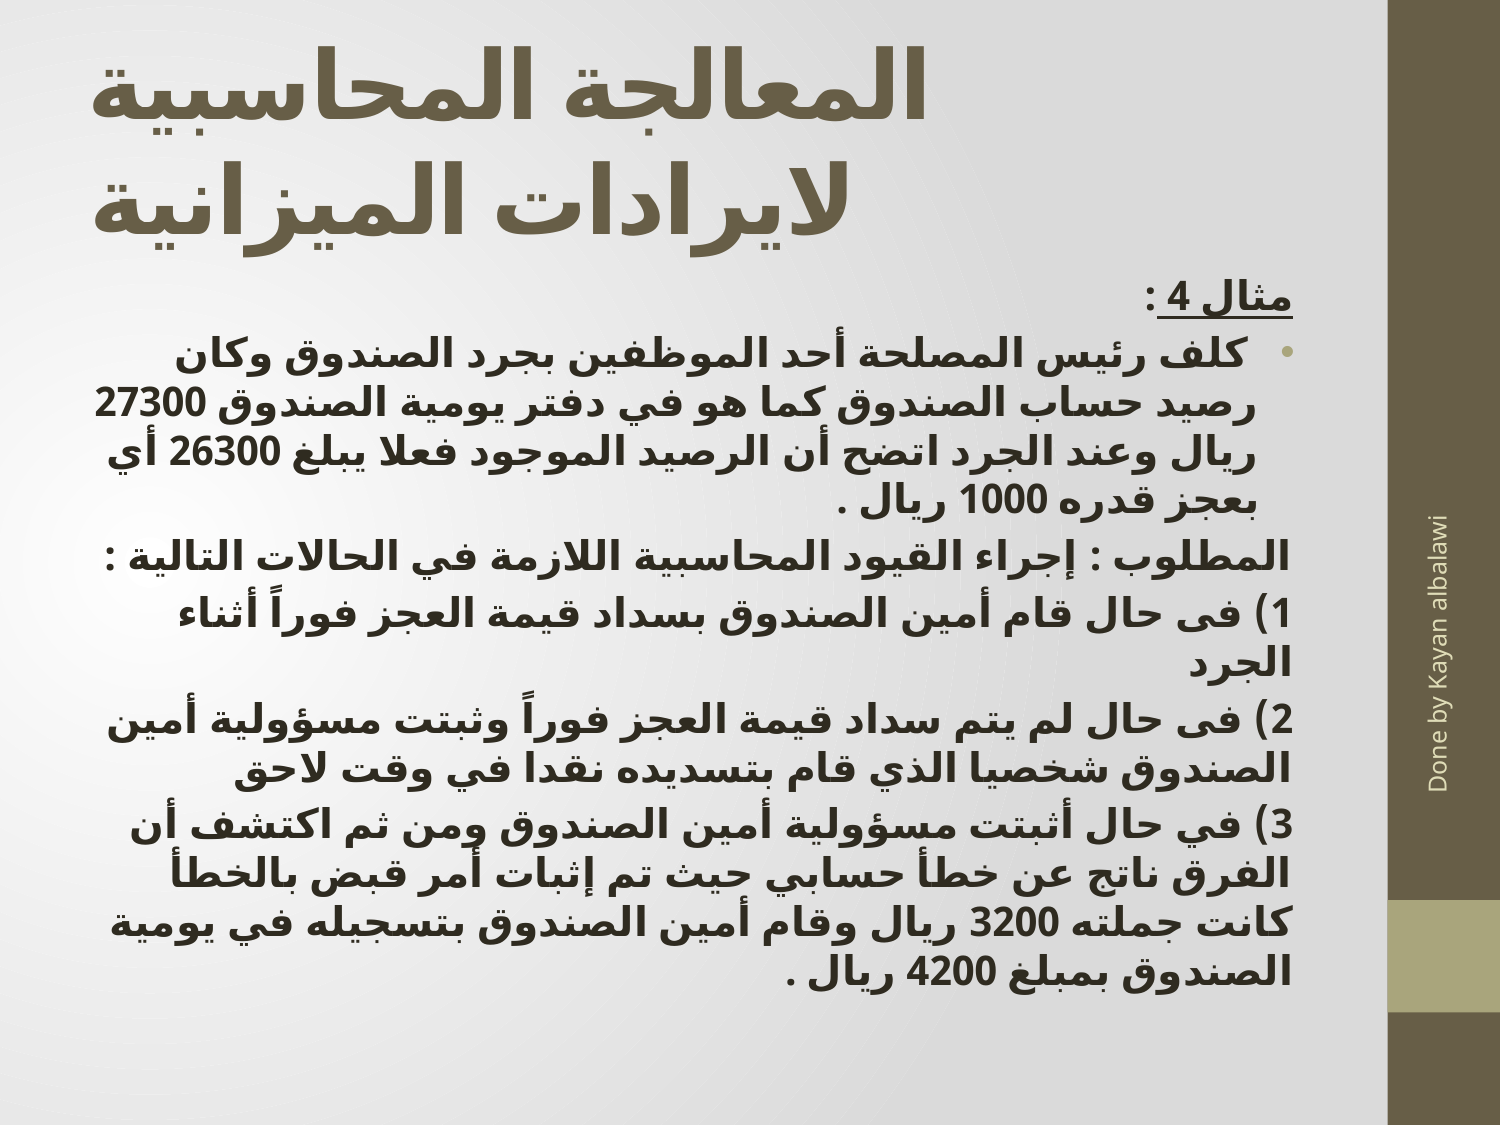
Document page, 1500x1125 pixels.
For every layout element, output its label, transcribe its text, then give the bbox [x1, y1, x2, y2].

title المعالجة المحاسبية لايرادات الميزانية [75, 45, 1325, 233]
list مثال 4 : كلف رئيس المصلحة أحد الموظفين بجرد الصندوق وكان رصيد حساب الصندوق كما هو في دفتر يومية الصندوق 27300 ريال وعند الجرد اتضح أن الرصيد الموجود فعلا يبلغ 26300 أي بعجز قدره 1000 ريال . المطلوب : إجراء القيود المحاسبية اللازمة في الحالات التالية : 1) فى حال قام أمين الصندوق بسداد قيمة العجز فوراً أثناء الجرد 2) فى حال لم يتم سداد قيمة العجز فوراً وثبتت مسؤولية أمين الصندوق شخصيا الذي قام بتسديده نقدا في وقت لاحق 3) في حال أثبتت مسؤولية أمين الصندوق ومن ثم اكتشف أن الفرق ناتج عن خطأ حسابي حيث تم إثبات أمر قبض بالخطأ كانت جملته 3200 ريال وقام أمين الصندوق بتسجيله في يومية الصندوق بمبلغ 4200 ريال . [75, 262, 1325, 1050]
footer Done by Kayan albalawi [1408, 500, 1469, 889]
